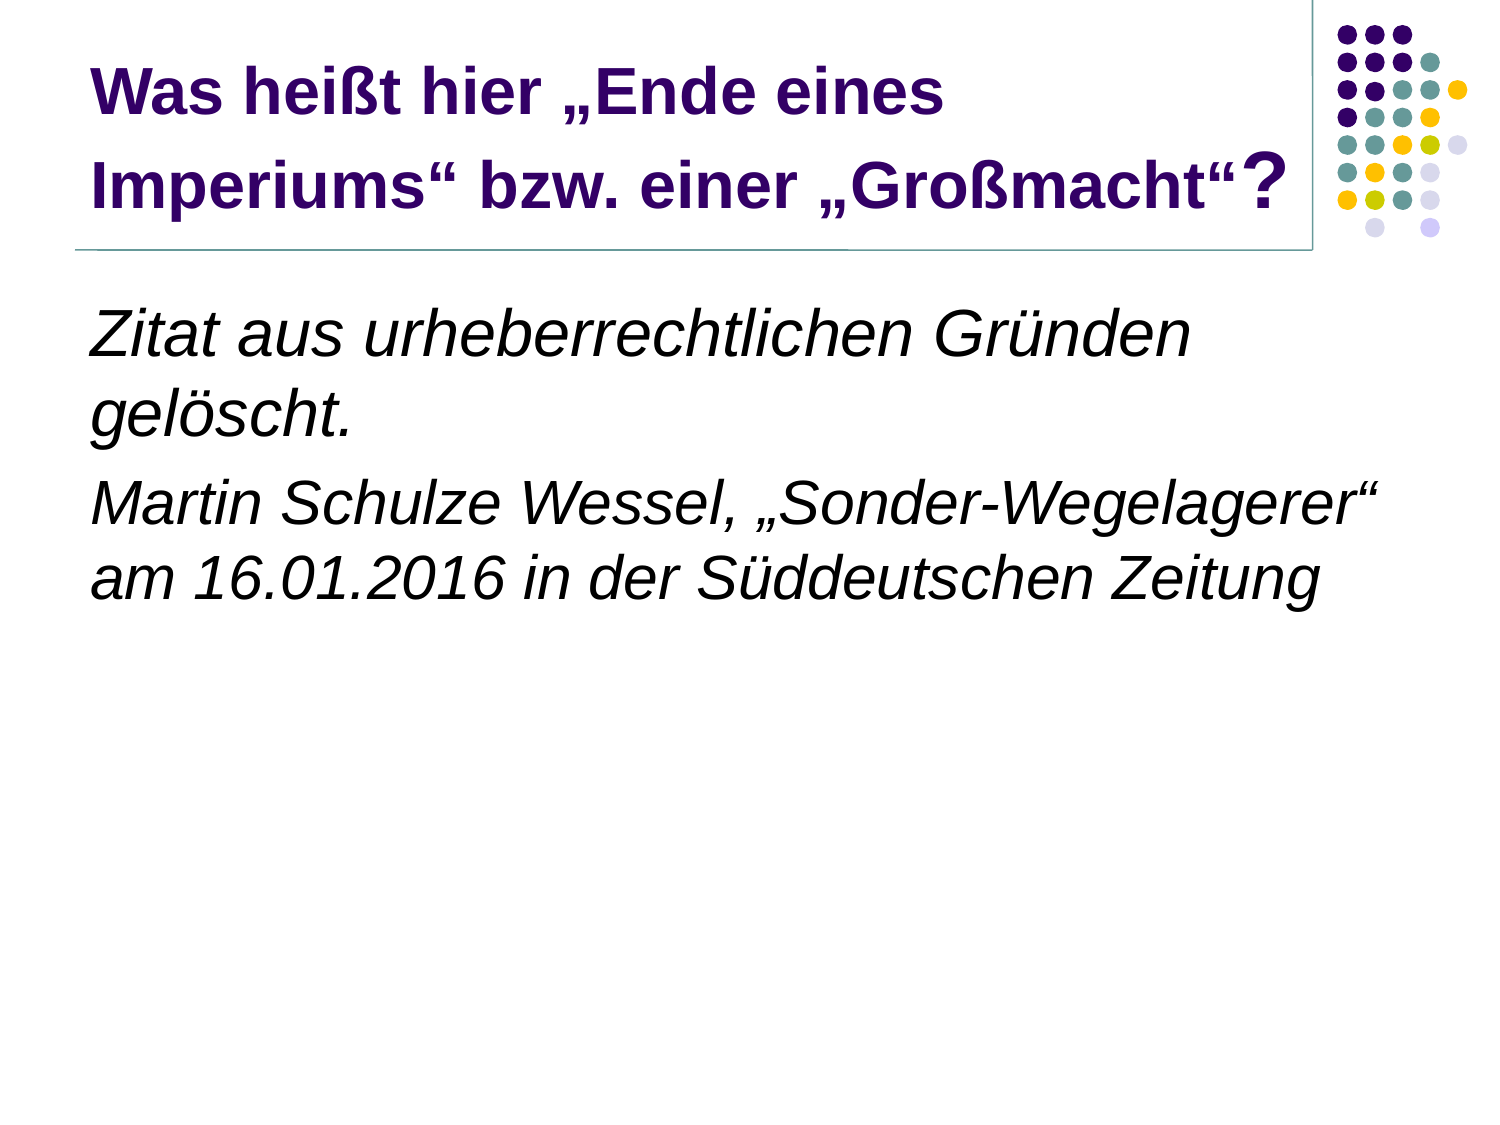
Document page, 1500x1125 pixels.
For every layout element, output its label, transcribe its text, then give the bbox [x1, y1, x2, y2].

list Zitat aus urheberrechtlichen Gründen gelöscht. Martin Schulze Wessel, „Sonder-Wegelagerer“ am 16.01.2016 in der Süddeutschen Zeitung [74, 281, 1426, 1006]
title Was heißt hier „Ende eines Imperiums“ bzw. einer „Großmacht“? [74, 19, 1313, 233]
